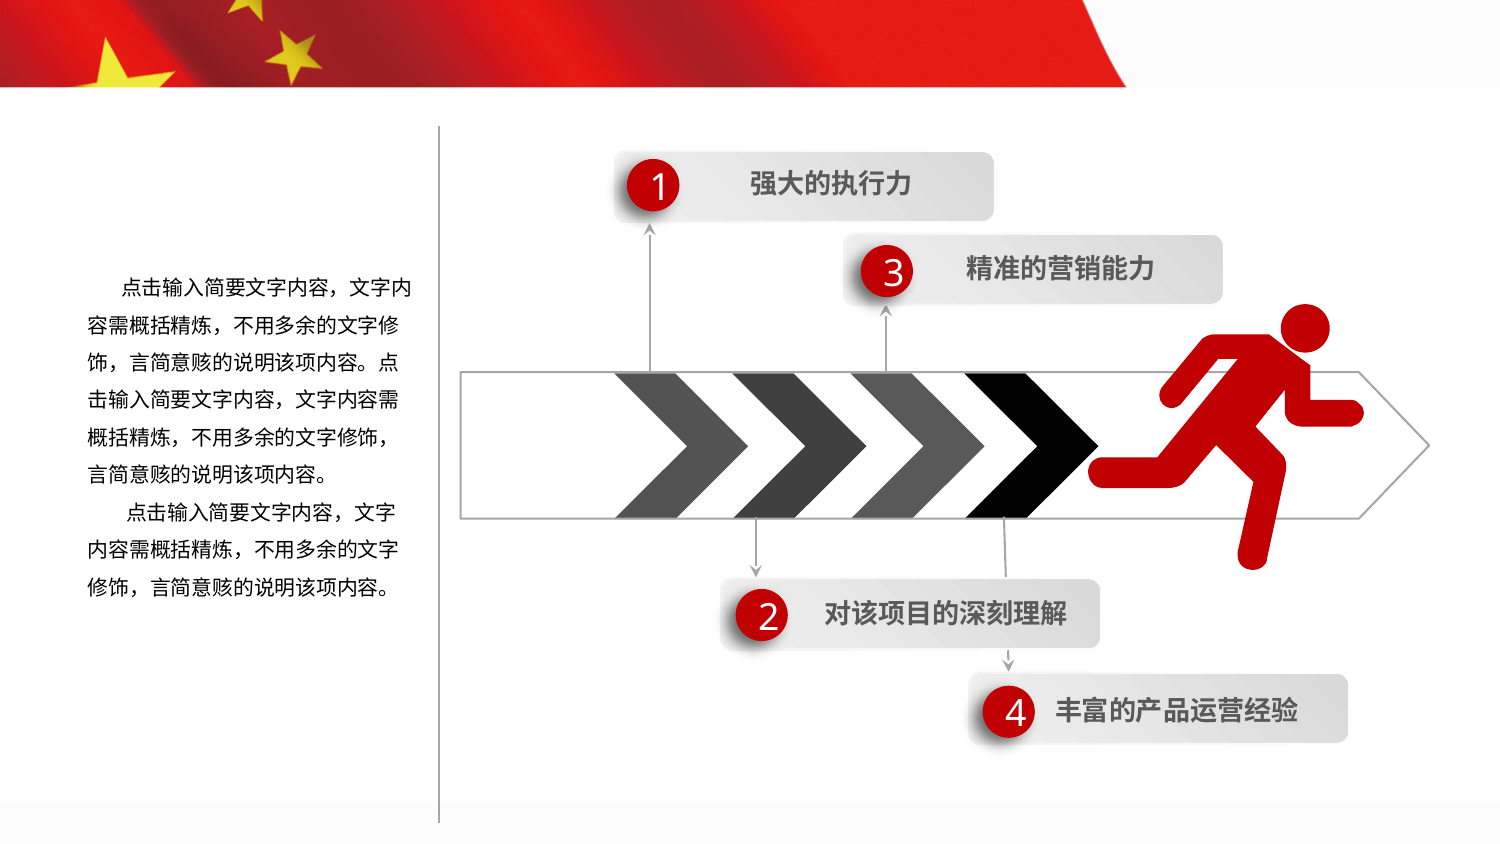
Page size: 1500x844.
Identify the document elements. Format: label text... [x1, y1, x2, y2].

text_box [1086, 303, 1366, 571]
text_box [1003, 516, 1009, 575]
text_box 点击输入简要文字内容，文字内容需概括精炼，不用多余的文字修饰，言简意赅的说明该项内容。点击输入简要文字内容，文字内容需概括精炼，不用多余的文字修饰，言简意赅的说明该项内容。 点击输入简要文字内容，文字内容需概括精炼，不用多余的文字修饰，言简意赅的说明该项内容。 [73, 254, 428, 607]
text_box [1003, 659, 1009, 670]
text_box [720, 577, 1103, 651]
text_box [842, 232, 1226, 306]
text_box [613, 149, 997, 224]
picture [0, 0, 1398, 87]
text_box [459, 371, 1081, 520]
text_box [1371, 383, 1430, 508]
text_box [968, 671, 1351, 745]
